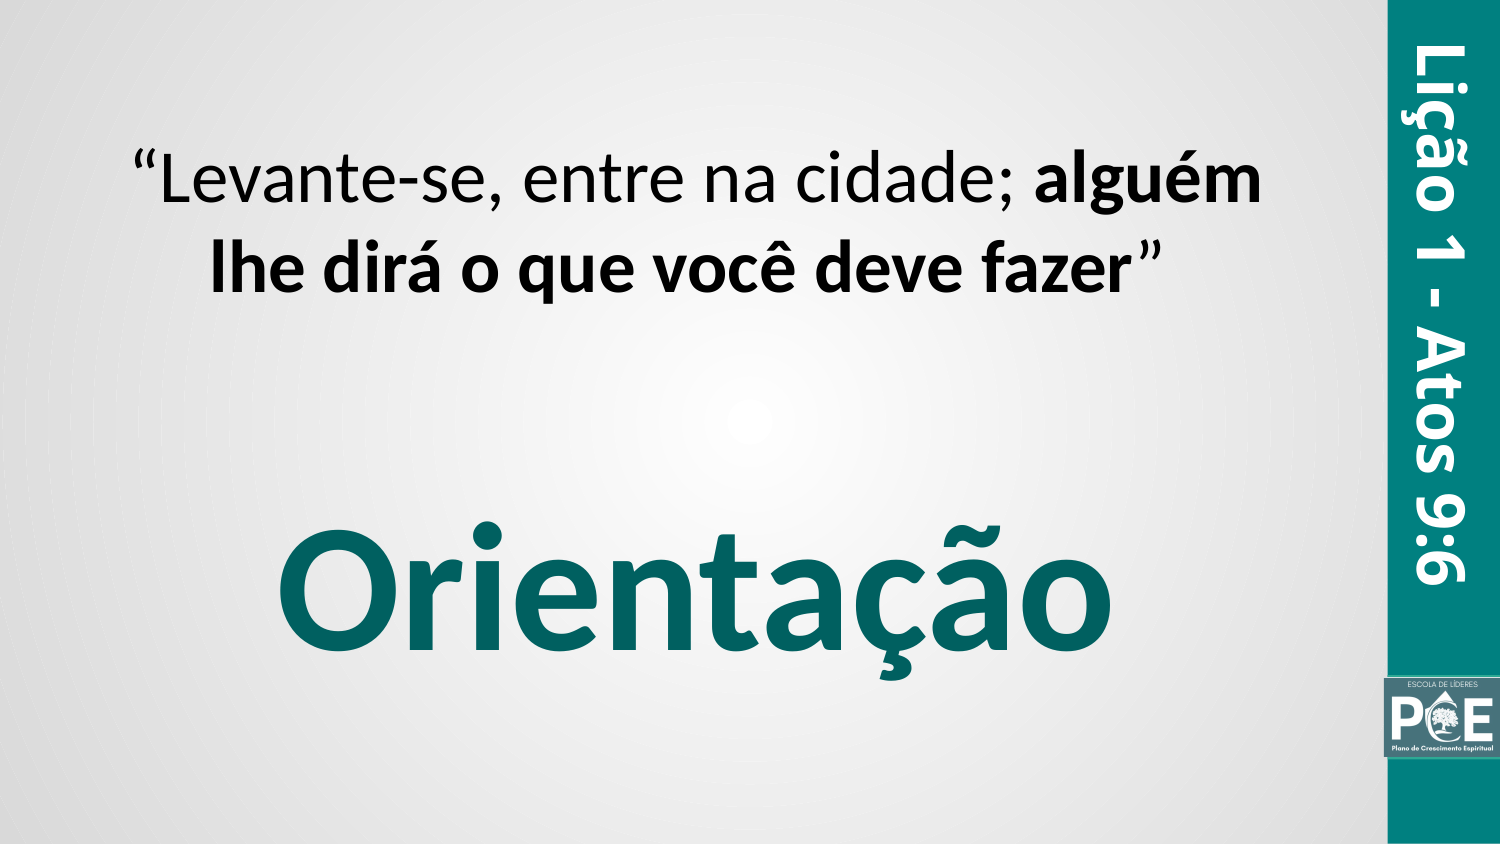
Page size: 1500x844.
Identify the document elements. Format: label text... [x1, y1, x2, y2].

text_box Lição 1 - Atos 9:6 [1397, 33, 1492, 596]
picture [1383, 677, 1500, 757]
text_box Orientação [128, 459, 1264, 695]
text_box “Levante-se, entre na cidade; alguém lhe dirá o que você deve fazer” [80, 119, 1312, 315]
